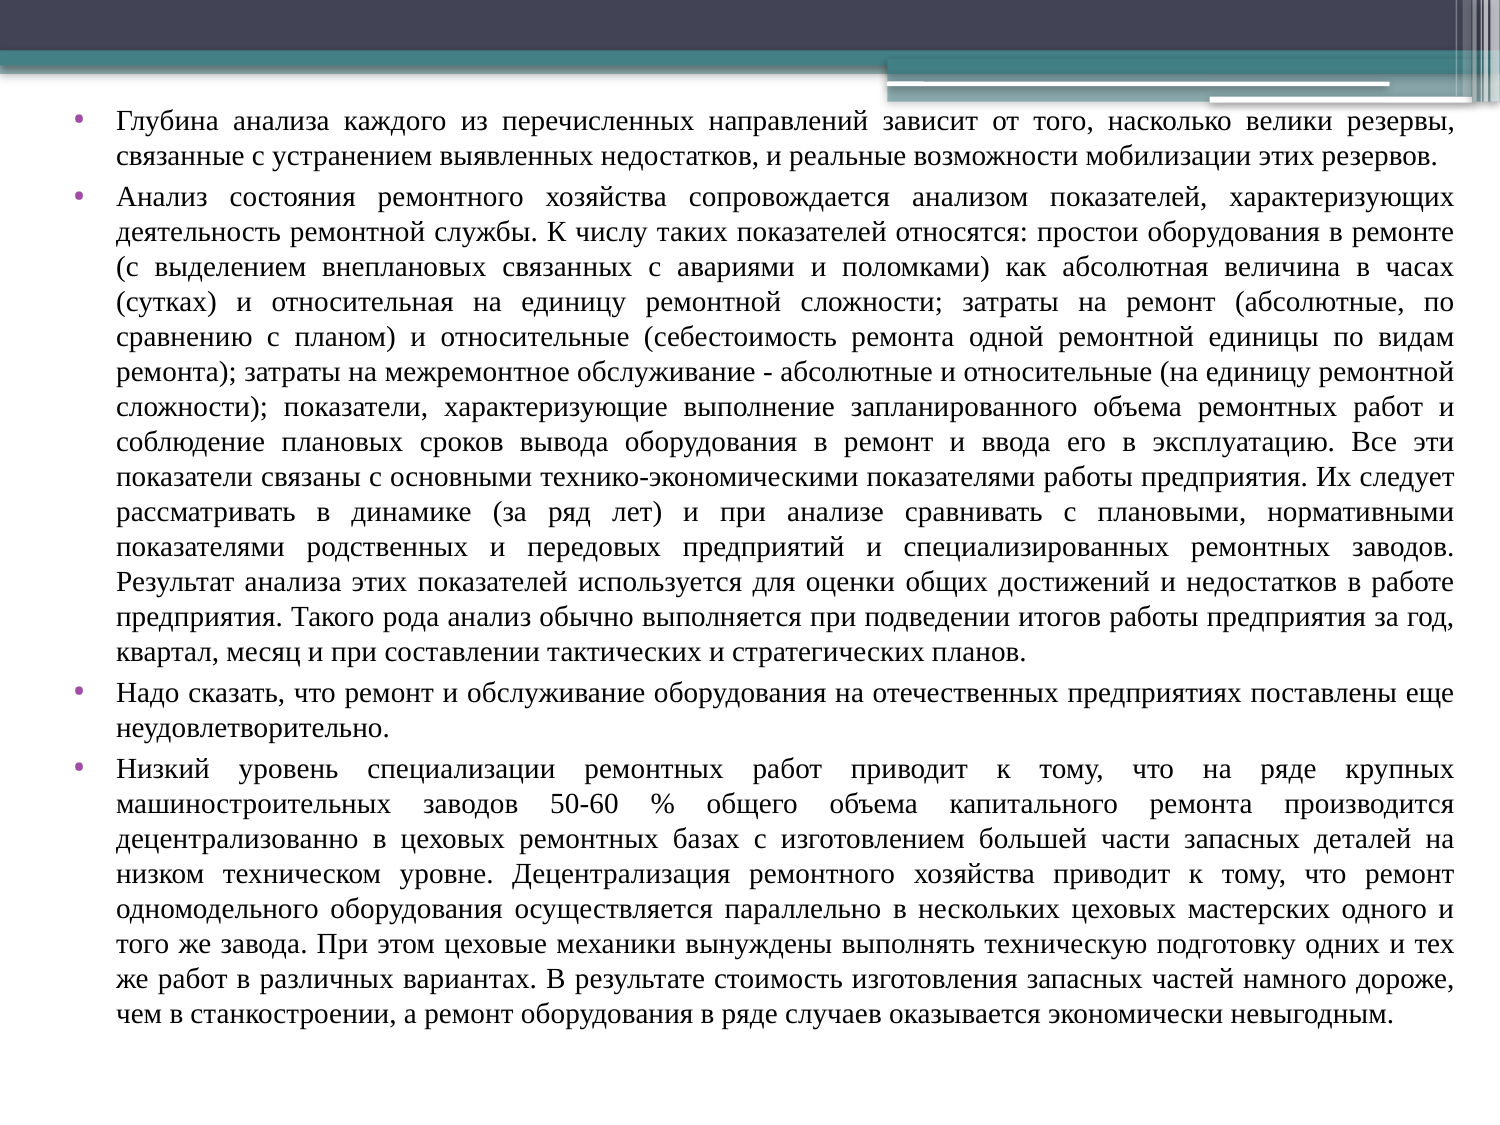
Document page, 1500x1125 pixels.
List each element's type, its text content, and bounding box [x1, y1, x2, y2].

list Глубина анализа каждого из перечисленных направлений зависит от того, насколько велики резервы, связанные с устранением выявленных недостатков, и реальные возможности мобилизации этих резервов. Анализ состояния ремонтного хозяйства сопровождается анализом показателей, характеризующих деятельность ремонтной службы. К числу таких показателей относятся: простои оборудования в ремонте (с выделением внеплановых связанных с авариями и поломками) как абсолютная величина в часах (сутках) и относительная на единицу ремонтной сложности; затраты на ремонт (абсолютные, по сравнению с планом) и относительные (себестоимость ремонта одной ремонтной единицы по видам ремонта); затраты на межремонтное обслуживание - абсолютные и относительные (на единицу ремонтной сложности); показатели, характеризующие выполнение запланированного объема ремонтных работ и соблюдение плановых сроков вывода оборудования в ремонт и ввода его в эксплуатацию. Все эти показатели связаны с основными технико-экономическими показателями работы предприятия. Их следует рассматривать в динамике (за ряд лет) и при анализе сравнивать с плановыми, нормативными показателями родственных и передовых предприятий и специализированных ремонтных заводов. Результат анализа этих показателей используется для оценки общих достижений и недостатков в работе предприятия. Такого рода анализ обычно выполняется при подведении итогов работы предприятия за год, квартал, месяц и при составлении тактических и стратегических планов. Надо сказать, что ремонт и обслуживание оборудования на отечественных предприятиях поставлены еще неудовлетворительно. Низкий уровень специализации ремонтных работ приводит к тому, что на ряде крупных машиностроительных заводов 50-60 % общего объема капитального ремонта производится децентрализованно в цеховых ремонтных базах с изготовлением большей части запасных деталей на низком техническом уровне. Децентрализация ремонтного хозяйства приводит к тому, что ремонт одномодельного оборудования осуществляется параллельно в нескольких цеховых мастерских одного и того же завода. При этом цеховые механики вынуждены выполнять техническую подготовку одних и тех же работ в различных вариантах. В результате стоимость изготовления запасных частей намного дороже, чем в станкостроении, а ремонт оборудования в ряде случаев оказывается экономически невыгодным. [41, 93, 1471, 1000]
